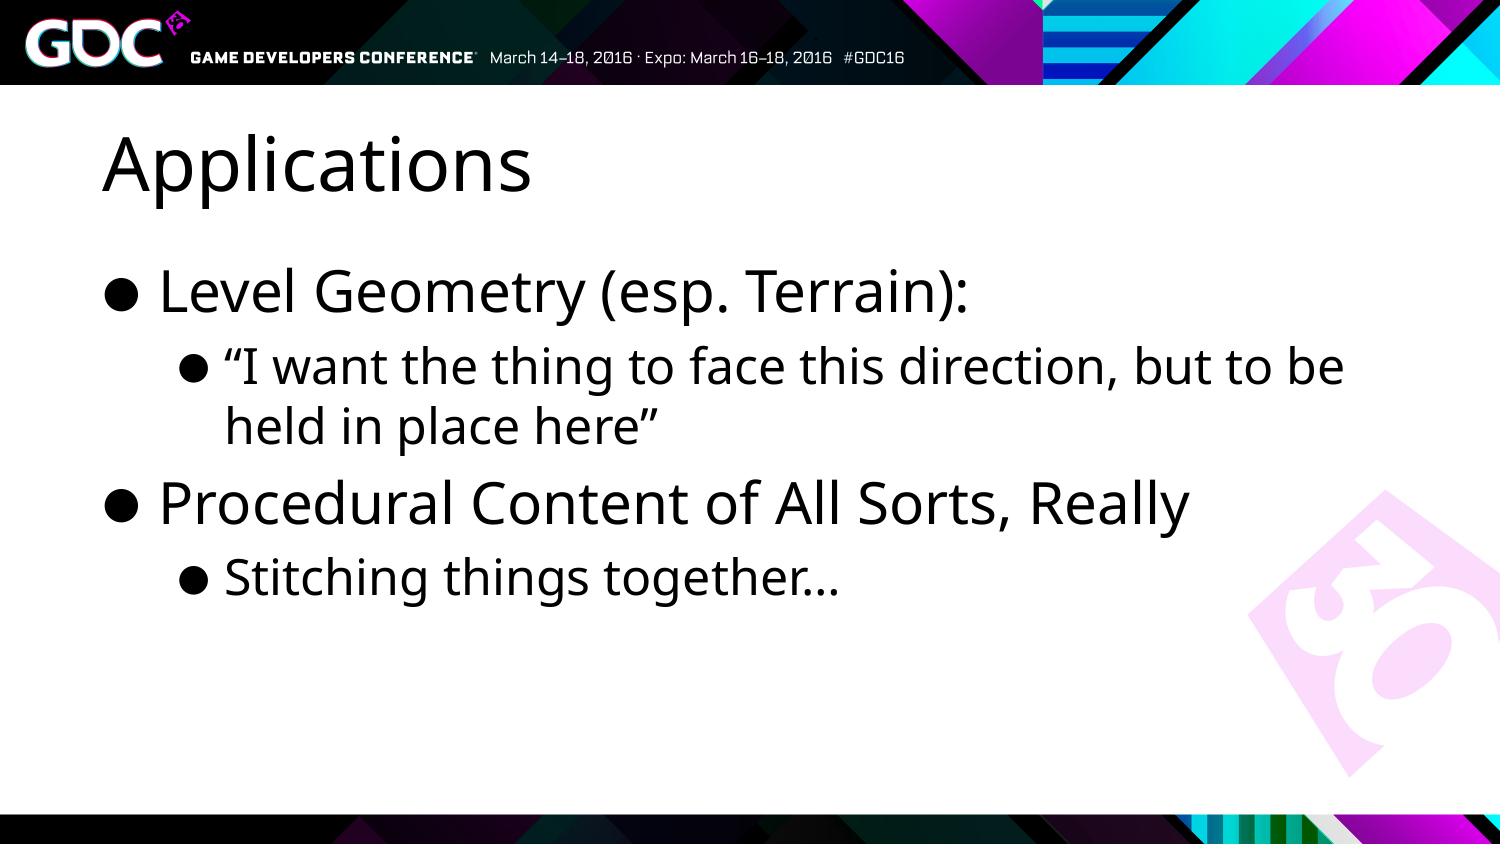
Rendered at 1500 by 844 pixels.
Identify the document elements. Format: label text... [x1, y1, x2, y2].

picture [0, 0, 1500, 844]
list Level Geometry (esp. Terrain): “I want the thing to face this direction, but to be held in place here” Procedural Content of All Sorts, Really Stitching things together… [87, 246, 1413, 697]
title Applications [87, 109, 1413, 238]
